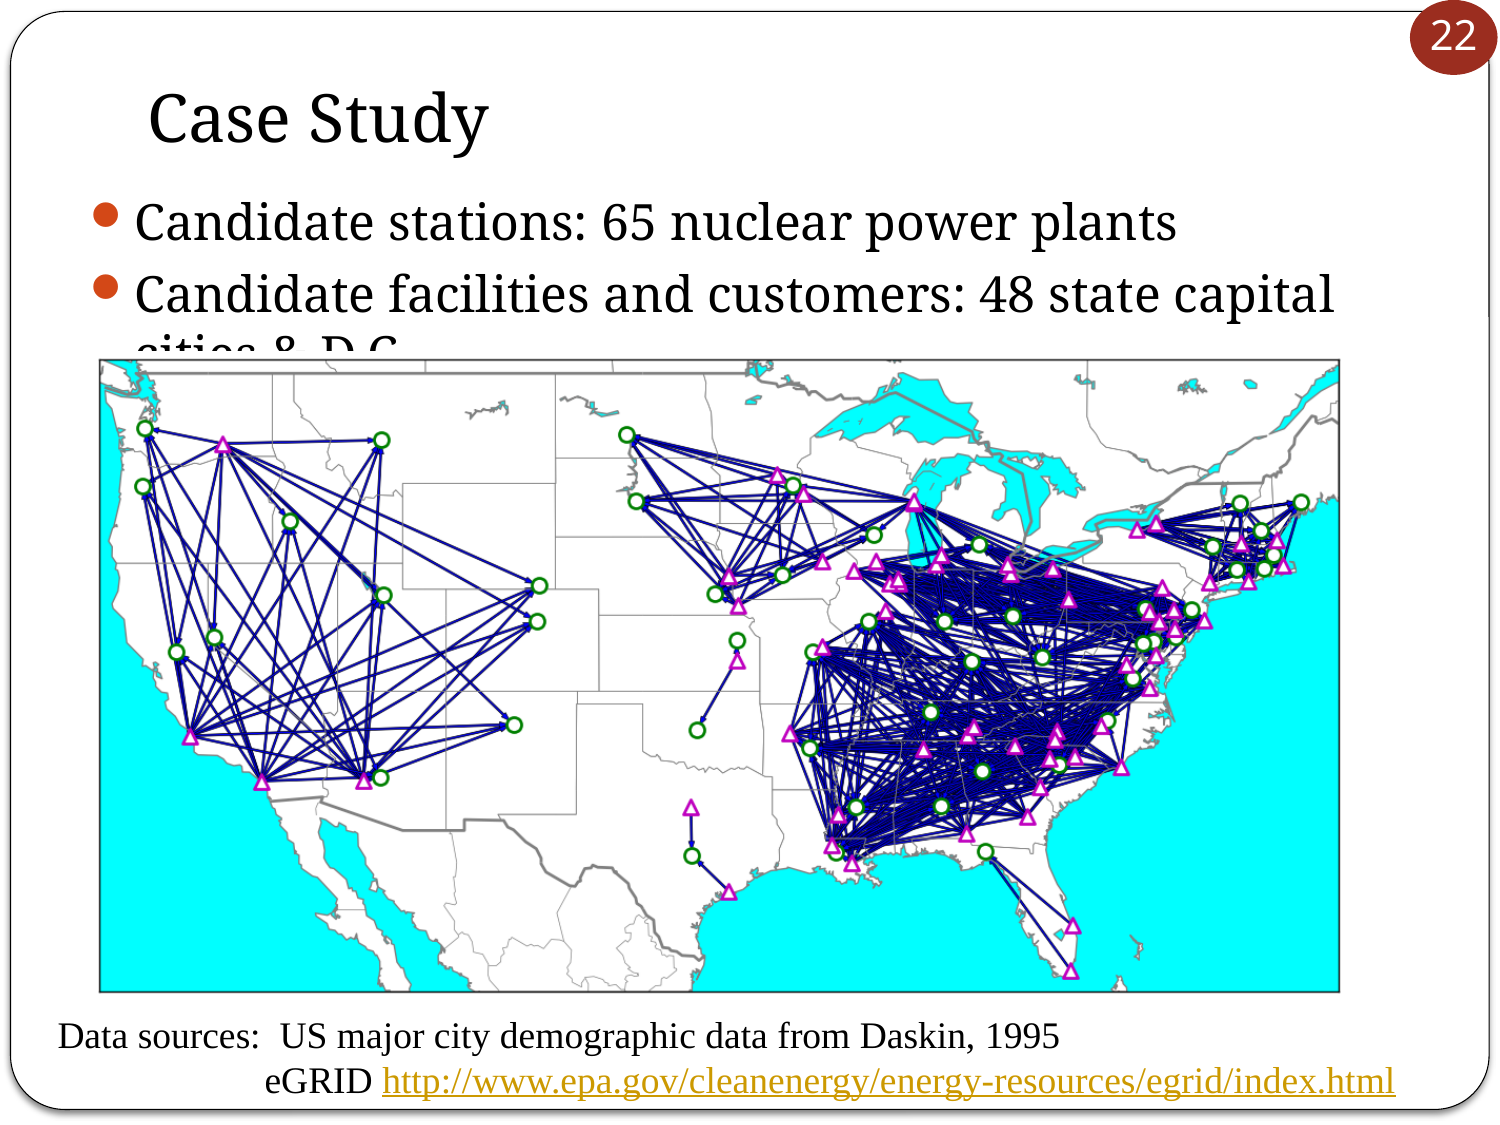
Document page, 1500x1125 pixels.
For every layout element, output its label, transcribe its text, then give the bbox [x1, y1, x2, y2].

title Case Study [132, 42, 1408, 172]
picture [93, 351, 1345, 1000]
text_box Data sources: US major city demographic data from Daskin, 1995 eGRID http://www.epa.gov/cleanenergy/energy-resources/egrid/index.html [42, 1003, 1412, 1108]
list Candidate stations: 65 nuclear power plants Candidate facilities and customers: 48 state capital cities & D.C. [75, 182, 1425, 926]
